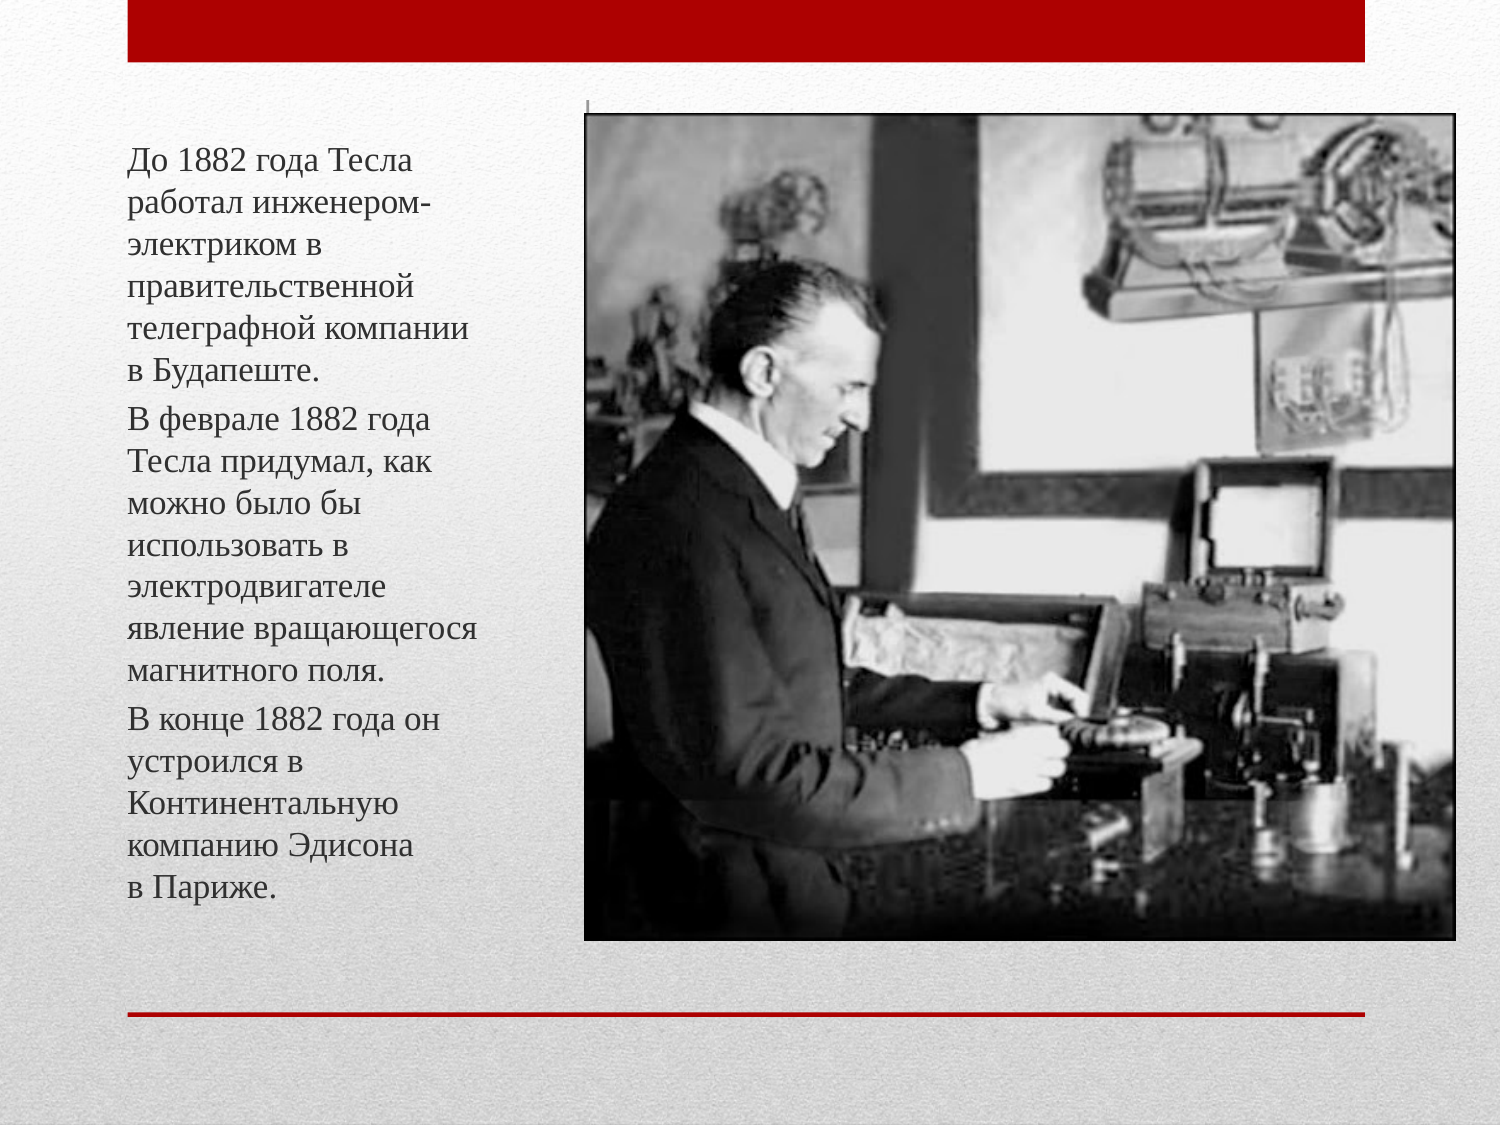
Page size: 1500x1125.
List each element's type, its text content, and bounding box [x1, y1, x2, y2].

list До 1882 года Тесла работал инженером-электриком в правительственной телеграфной компании в Будапеште. В феврале 1882 года Тесла придумал, как можно было бы использовать в электродвигателе явление вращающегося магнитного поля. В конце 1882 года он устроился в Континентальную компанию Эдисона в Париже. [112, 125, 526, 917]
picture [583, 112, 1457, 942]
